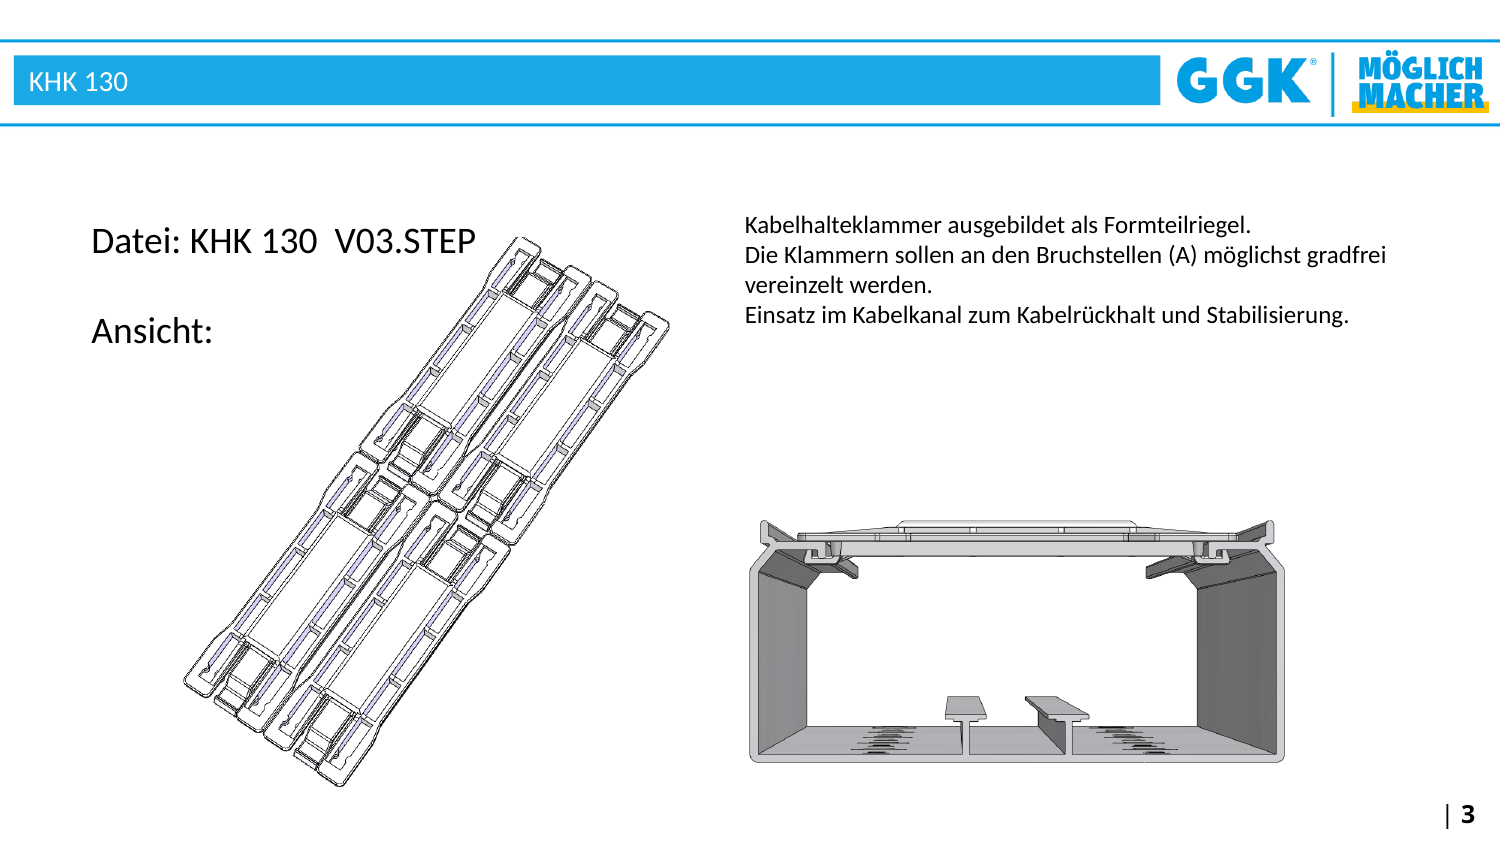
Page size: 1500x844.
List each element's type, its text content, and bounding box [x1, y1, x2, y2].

picture [1334, 50, 1489, 117]
text_box | 3 [1053, 791, 1490, 841]
text_box Datei: KHK 130 V03.STEP Ansicht: [76, 209, 502, 359]
picture [1176, 53, 1331, 117]
picture [1390, 63, 1394, 73]
text_box KHK 130 [13, 55, 1161, 106]
text_box Kabelhalteklammer ausgebildet als Formteilriegel. Die Klammern sollen an den Bruchstellen (A) möglichst gradfrei vereinzelt werden. Einsatz im Kabelkanal zum Kabelrückhalt und Stabilisierung. [730, 200, 1482, 336]
picture [737, 509, 1302, 770]
picture [182, 237, 670, 790]
